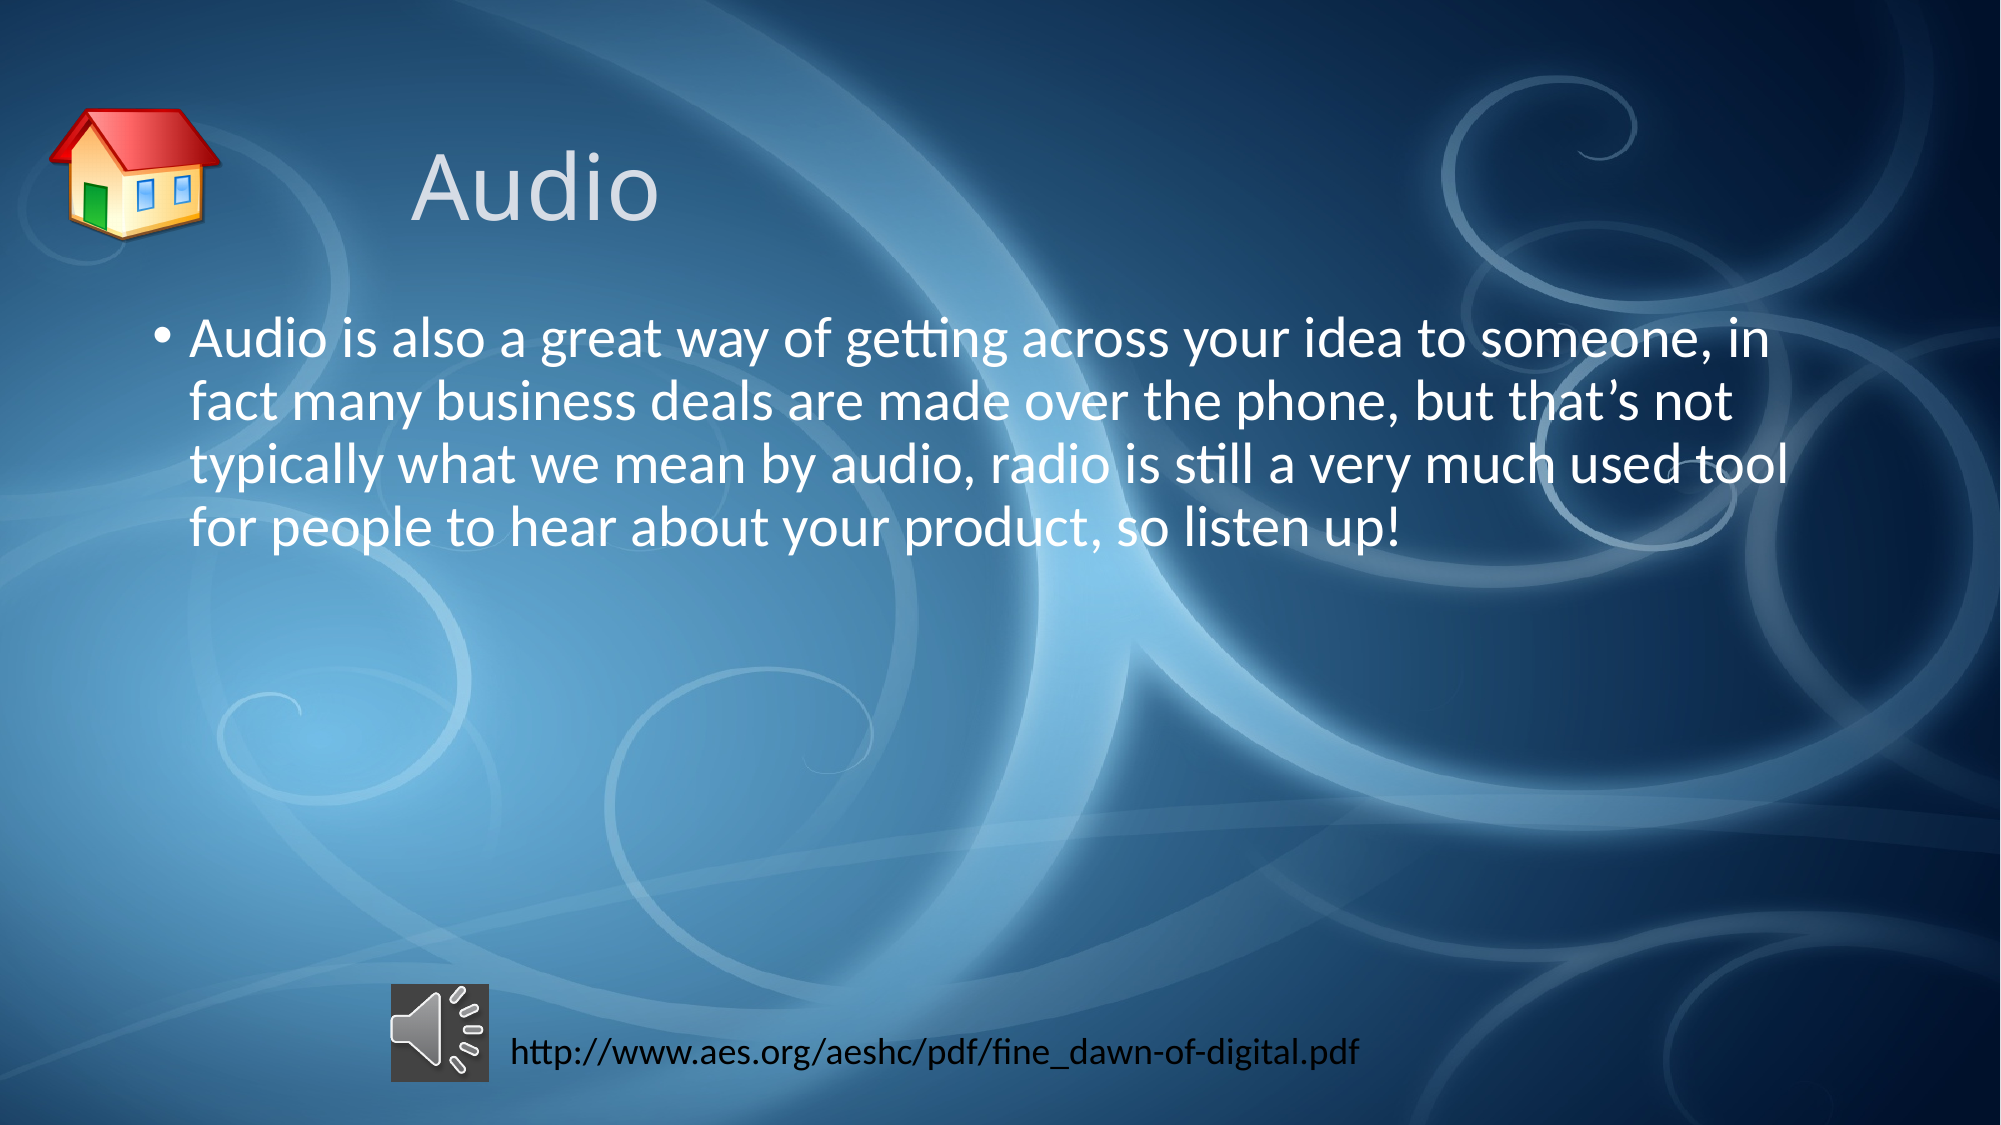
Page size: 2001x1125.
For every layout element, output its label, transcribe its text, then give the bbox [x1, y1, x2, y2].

title Audio [396, 82, 2000, 300]
list Audio is also a great way of getting across your idea to someone, in fact many business deals are made over the phone, but that’s not typically what we mean by audio, radio is still a very much used tool for people to hear about your product, so listen up! [137, 299, 1863, 1014]
picture [0, 0, 2001, 1125]
text_box http://www.aes.org/aeshc/pdf/fine_dawn-of-digital.pdf [495, 1019, 1376, 1080]
